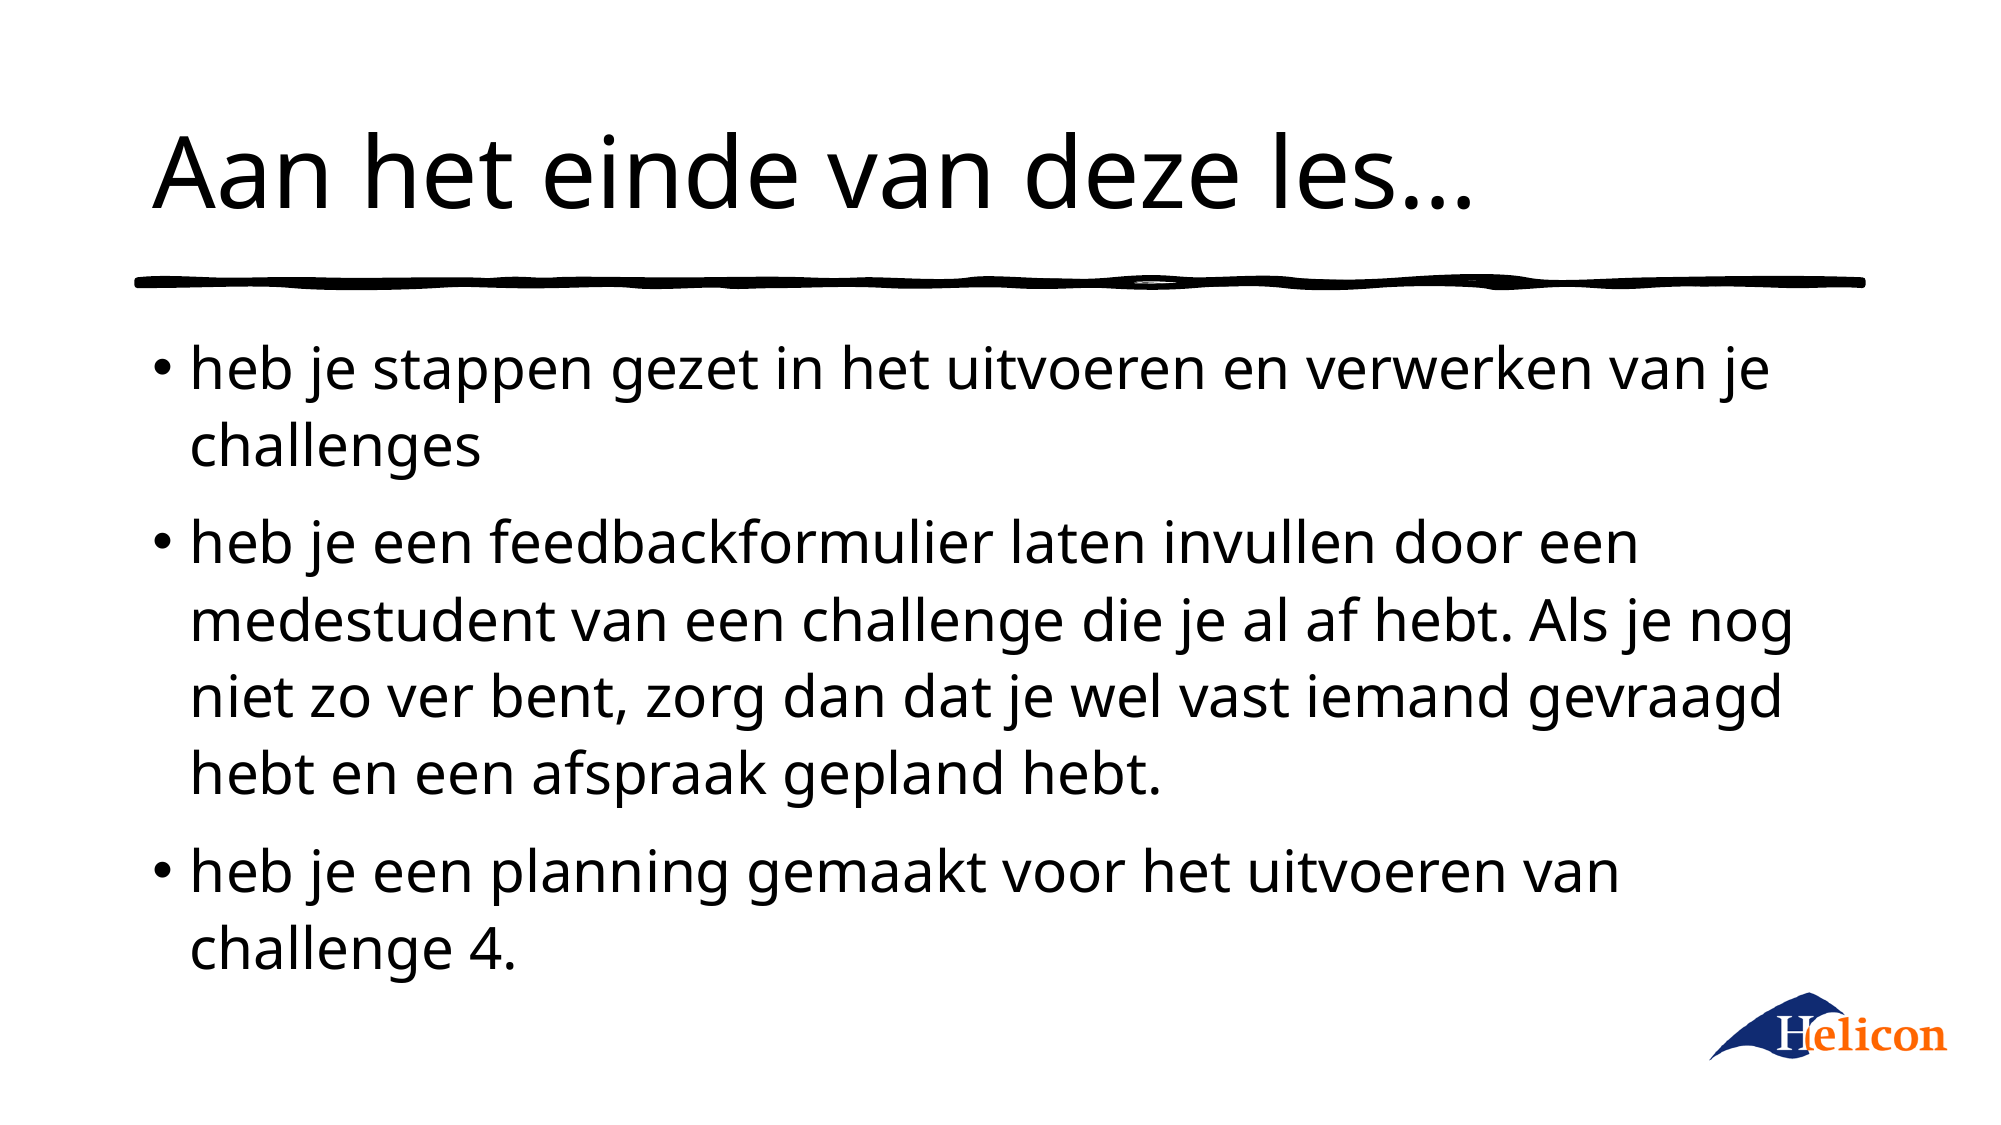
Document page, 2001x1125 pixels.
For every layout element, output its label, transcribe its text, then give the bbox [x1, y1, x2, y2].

title Aan het einde van deze les… [137, 59, 1863, 278]
picture [1671, 952, 2000, 1125]
list heb je stappen gezet in het uitvoeren en verwerken van je challenges heb je een feedbackformulier laten invullen door een medestudent van een challenge die je al af hebt. Als je nog niet zo ver bent, zorg dan dat je wel vast iemand gevraagd hebt en een afspraak gepland hebt. heb je een planning gemaakt voor het uitvoeren van challenge 4. [137, 316, 1863, 1014]
